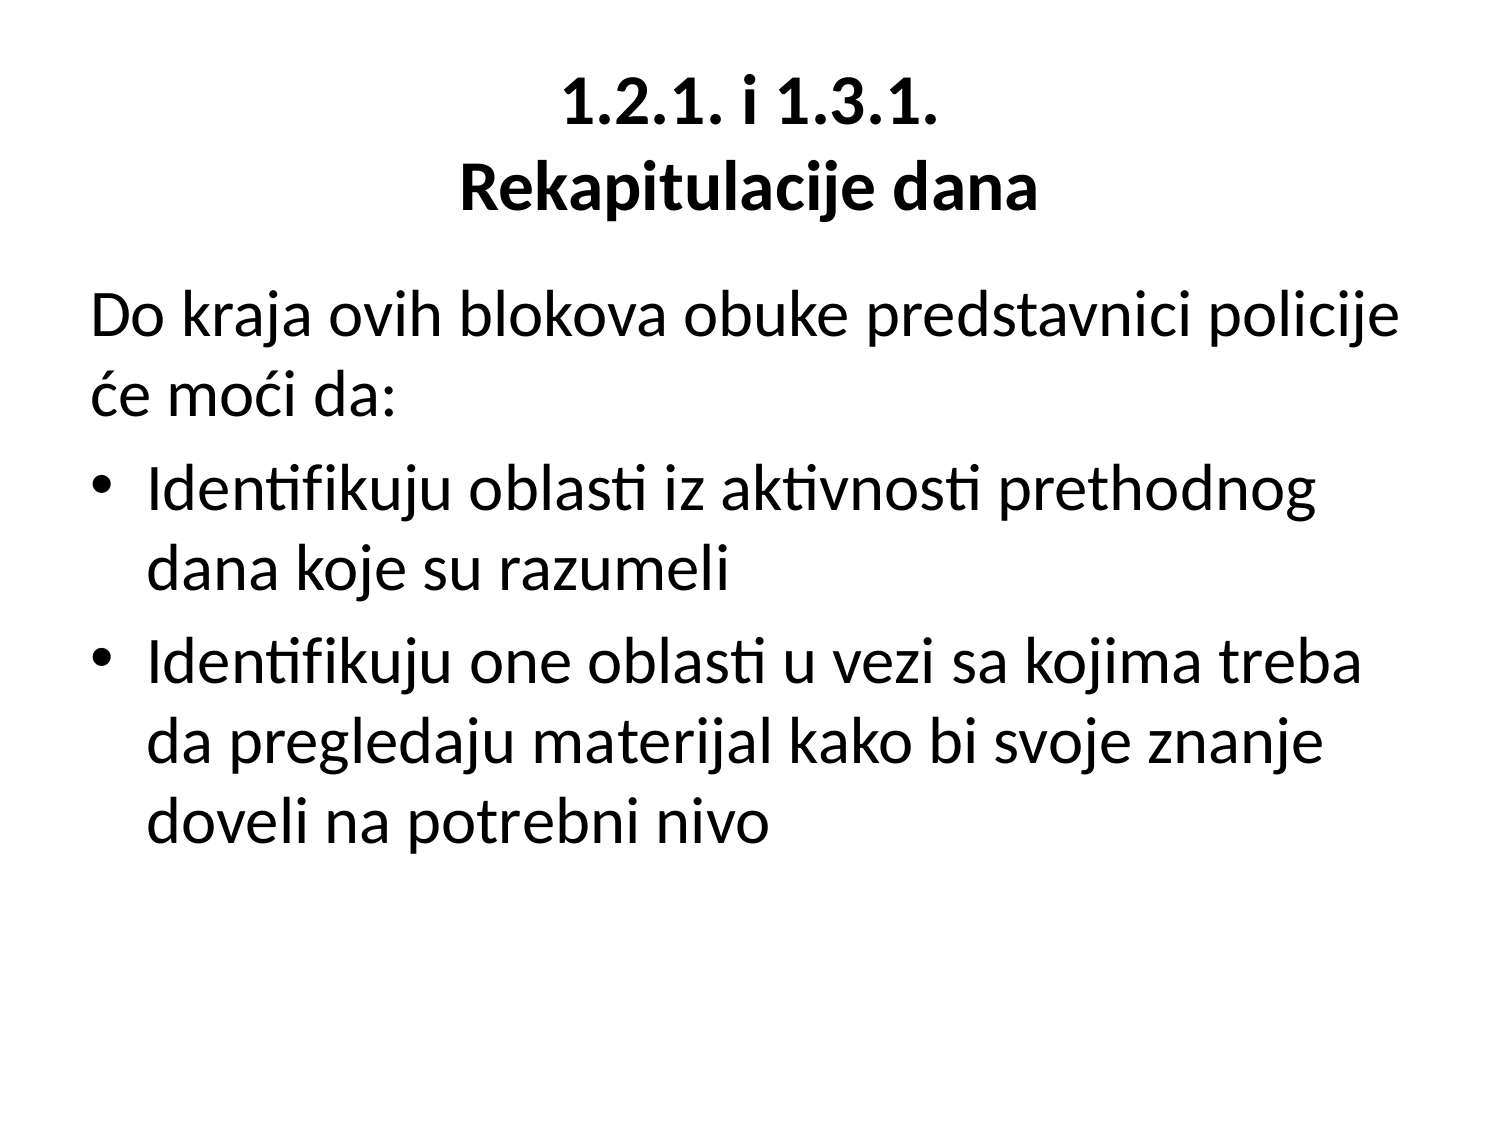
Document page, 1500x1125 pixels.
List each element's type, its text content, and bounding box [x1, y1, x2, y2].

list Do kraja ovih blokova obuke predstavnici policije će moći da: Identifikuju oblasti iz aktivnosti prethodnog dana koje su razumeli Identifikuju one oblasti u vezi sa kojima treba da pregledaju materijal kako bi svoje znanje doveli na potrebni nivo [75, 262, 1425, 1005]
title 1.2.1. i 1.3.1. Rekapitulacije dana [75, 45, 1425, 233]
